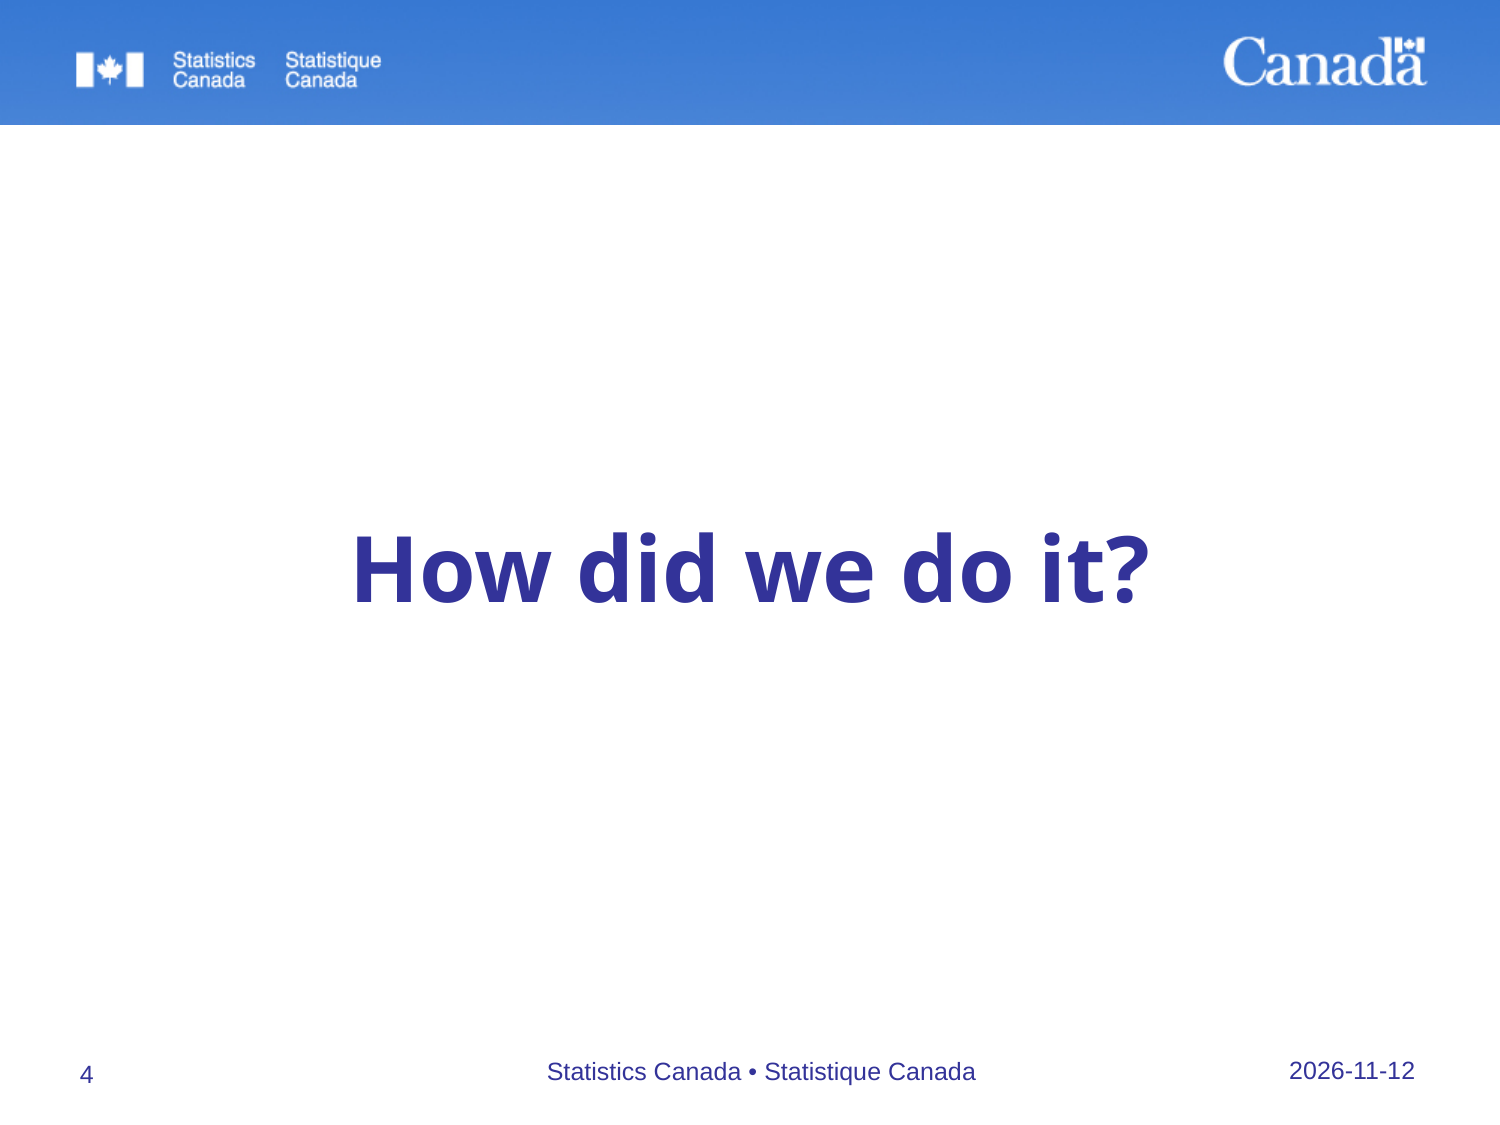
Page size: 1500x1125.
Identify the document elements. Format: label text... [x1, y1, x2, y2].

text_box How did we do it? [182, 503, 1317, 629]
footer Statistics Canada • Statistique Canada [442, 1047, 1082, 1125]
picture [0, 0, 1500, 125]
slide_number 4 [64, 1051, 315, 1125]
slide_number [1222, 1046, 1431, 1125]
